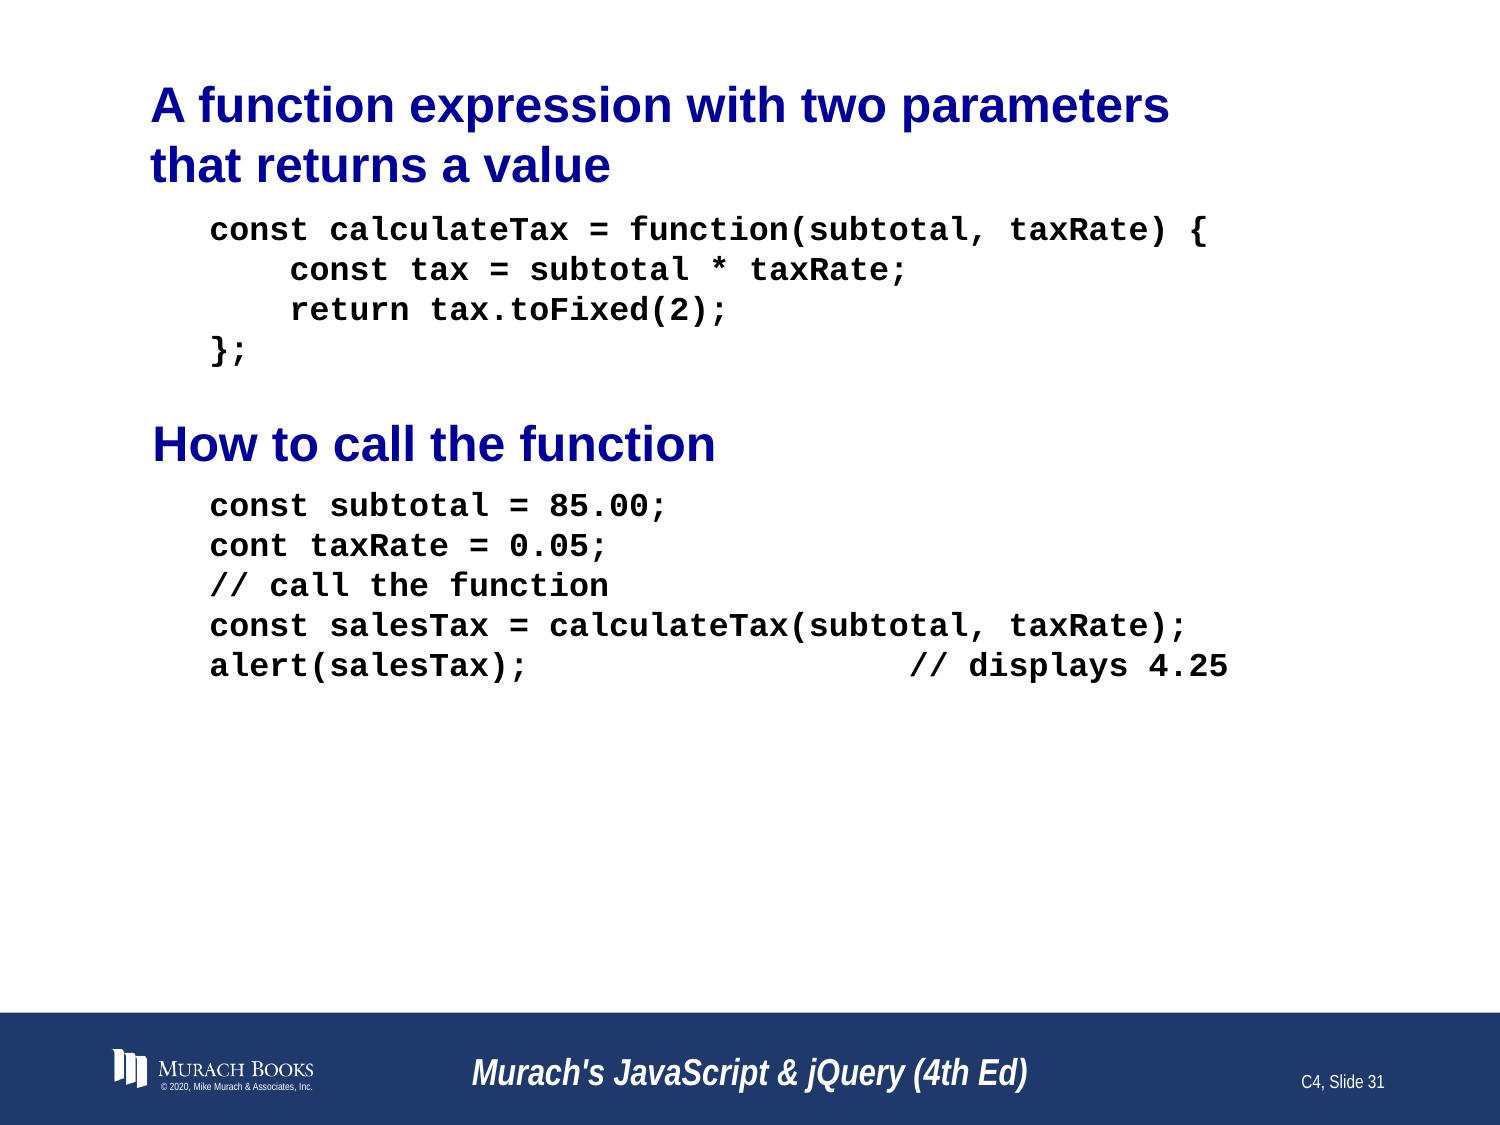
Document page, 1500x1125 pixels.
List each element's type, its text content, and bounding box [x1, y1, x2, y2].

list const calculateTax = function(subtotal, taxRate) { const tax = subtotal * taxRate; return tax.toFixed(2); }; How to call the function const subtotal = 85.00; cont taxRate = 0.05; // call the function const salesTax = calculateTax(subtotal, taxRate); alert(salesTax); // displays 4.25 [137, 200, 1350, 1000]
slide_number C4, Slide 31 [1087, 1025, 1400, 1100]
footer © 2020, Mike Murach & Associates, Inc. [12, 1025, 463, 1100]
title A function expression with two parameters that returns a value [150, 72, 1350, 194]
slide_number Murach's JavaScript & jQuery (4th Ed) [463, 1025, 1050, 1100]
